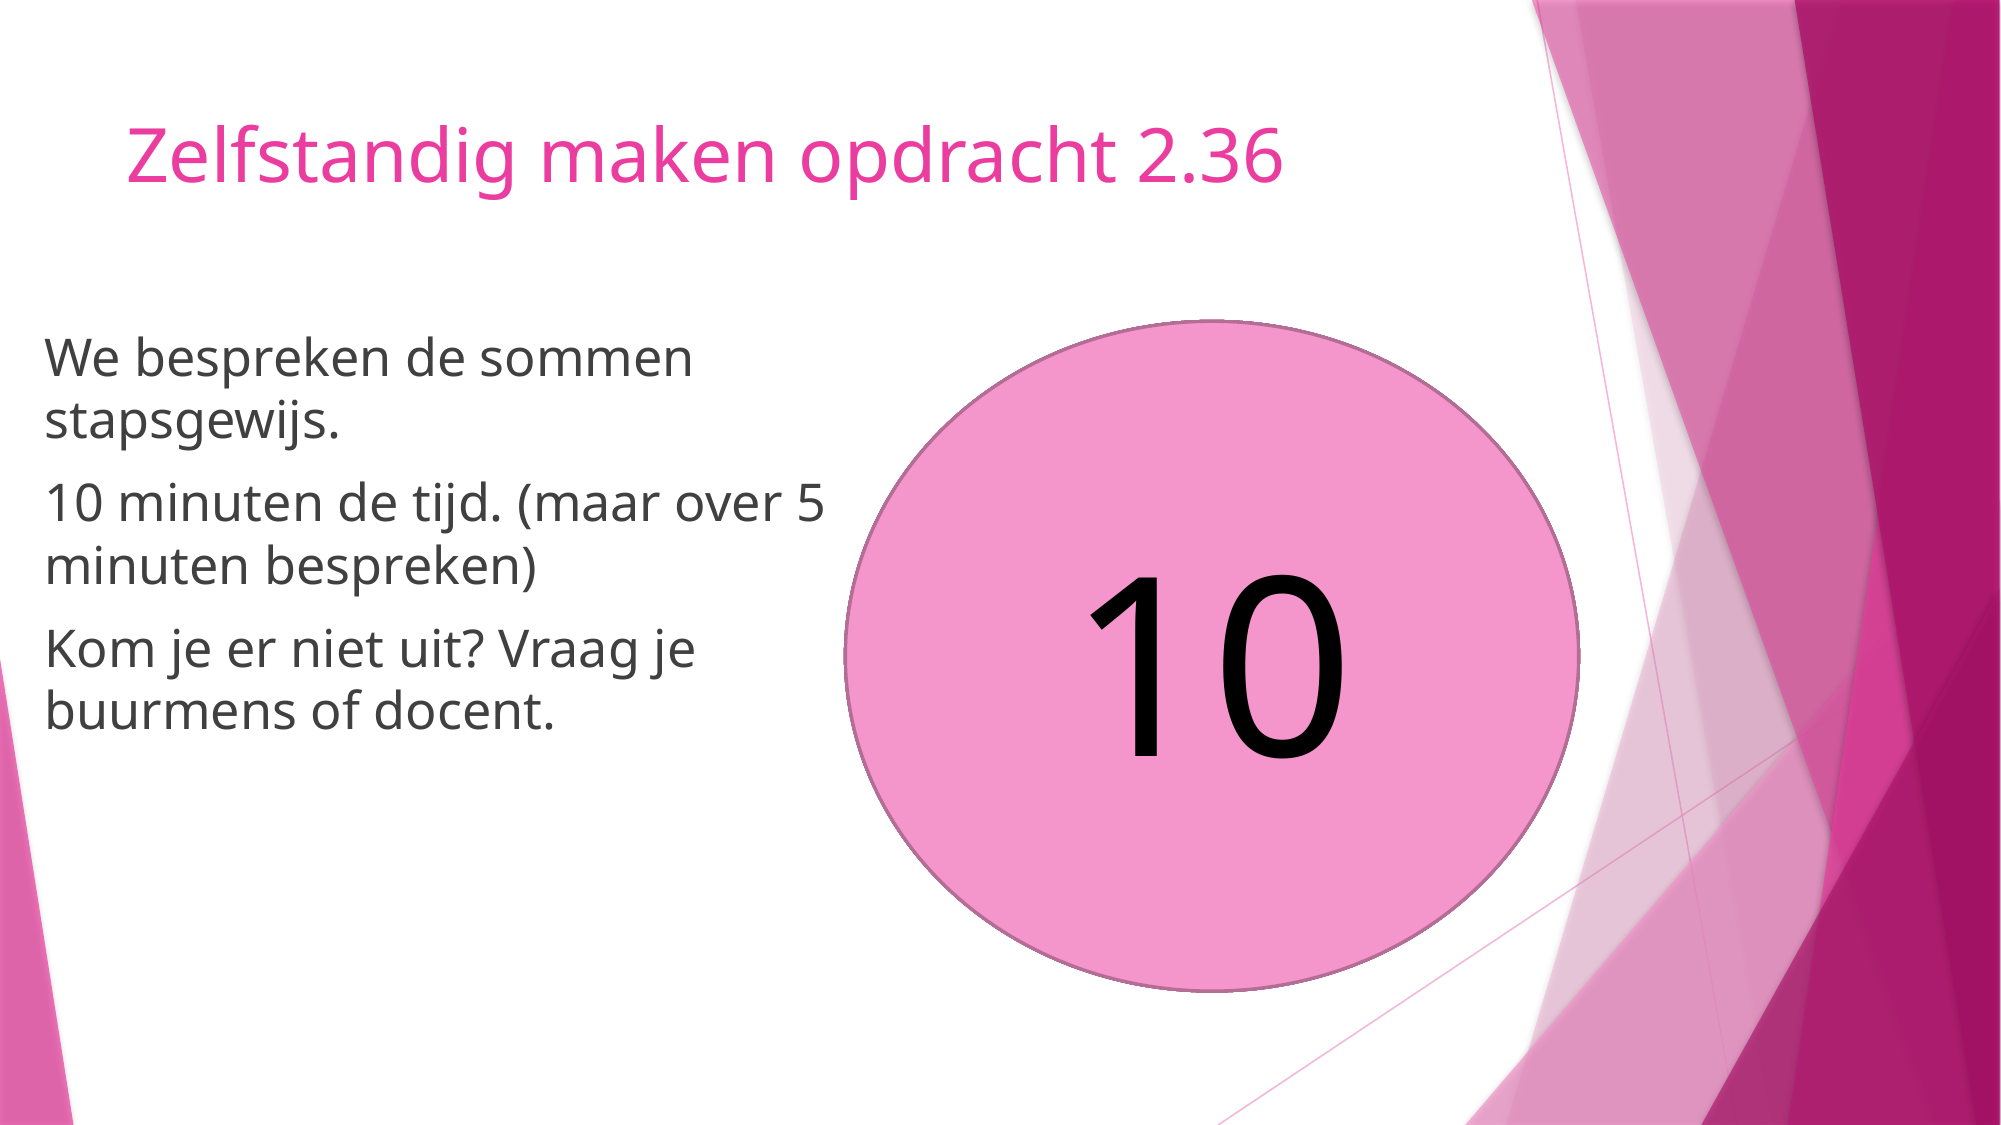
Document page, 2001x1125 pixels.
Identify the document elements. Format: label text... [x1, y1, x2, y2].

list We bespreken de sommen stapsgewijs. 10 minuten de tijd. (maar over 5 minuten bespreken) Kom je er niet uit? Vraag je buurmens of docent. [29, 316, 846, 991]
title Zelfstandig maken opdracht 2.36 [111, 99, 1568, 317]
text_box 10 [843, 319, 1581, 993]
